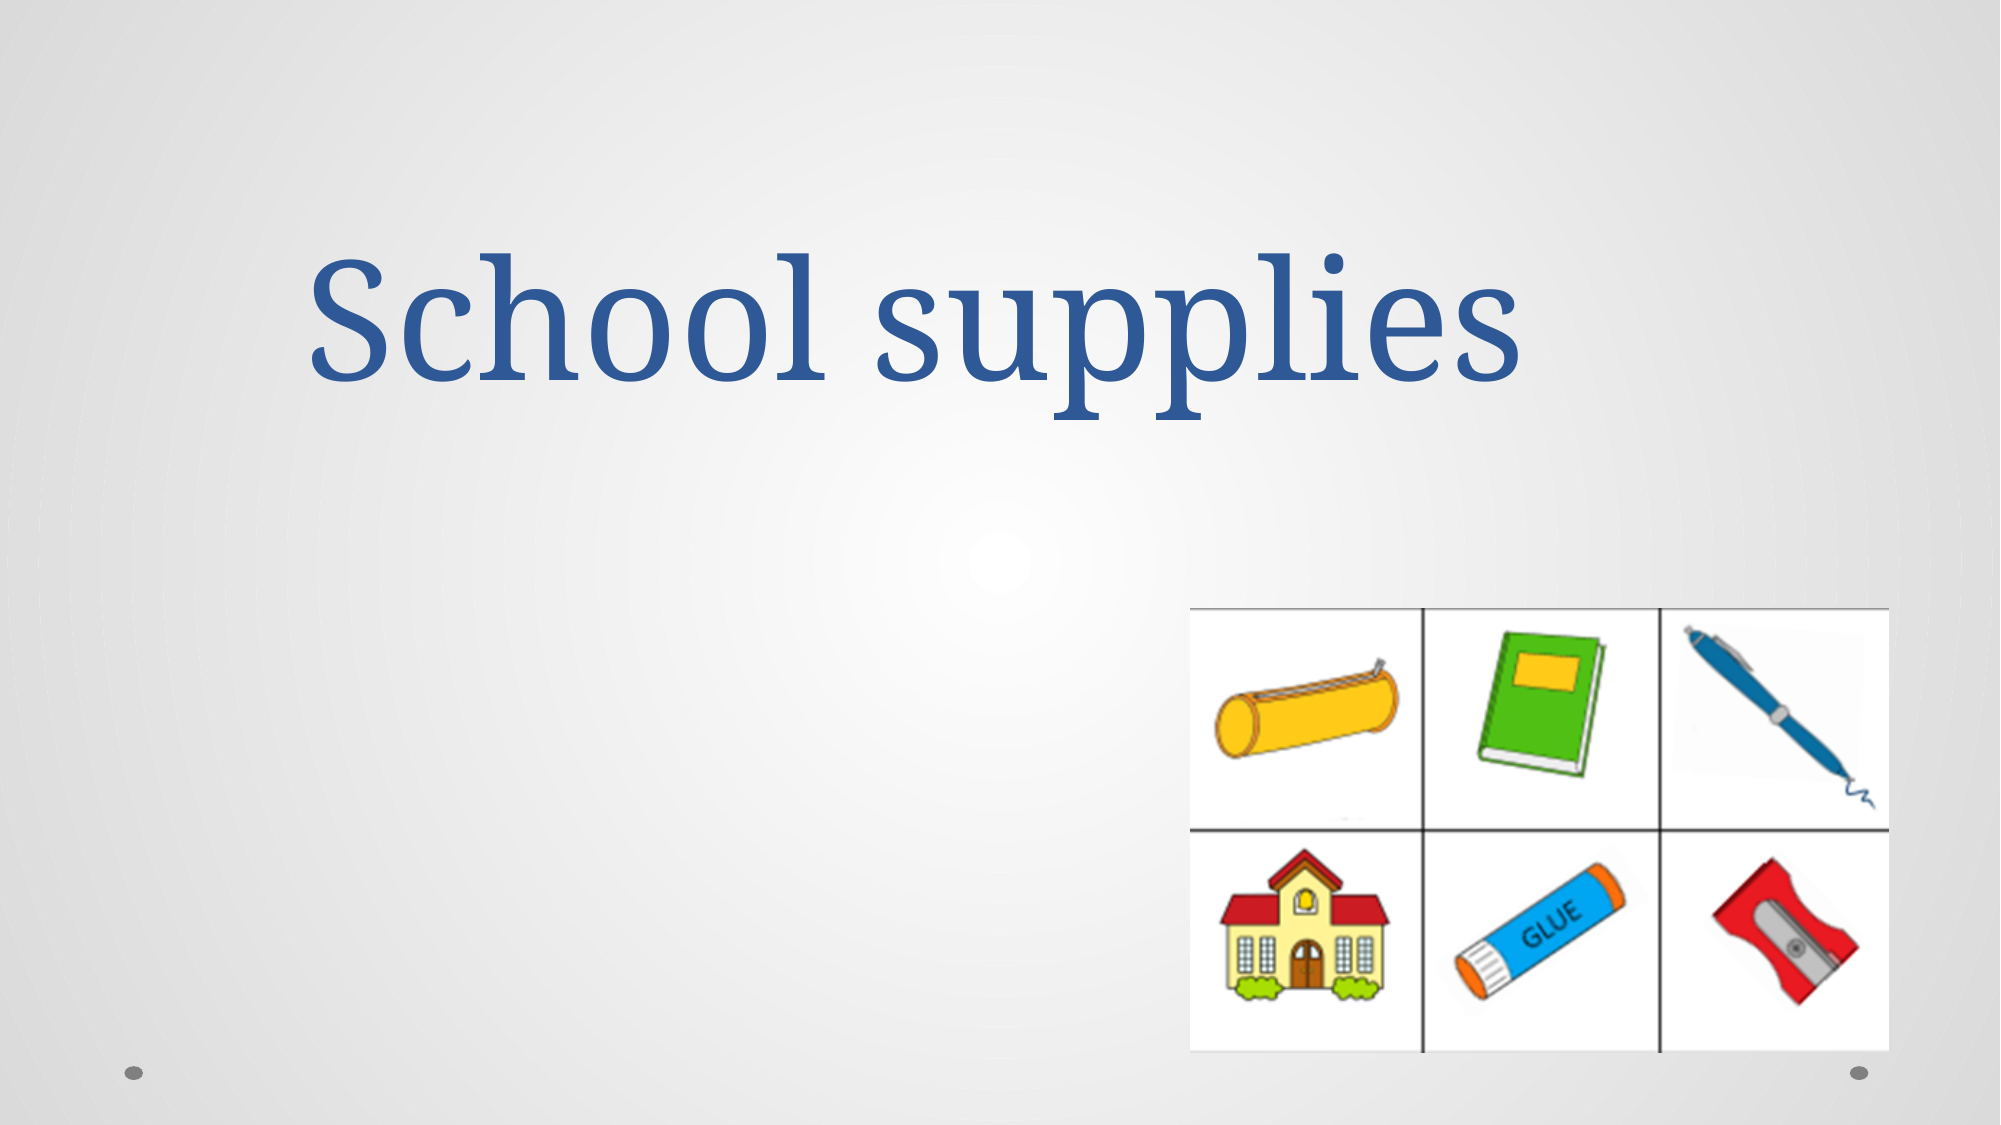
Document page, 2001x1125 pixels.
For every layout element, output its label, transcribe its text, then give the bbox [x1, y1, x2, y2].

picture [1190, 608, 1889, 1053]
title School supplies [187, 188, 1688, 421]
